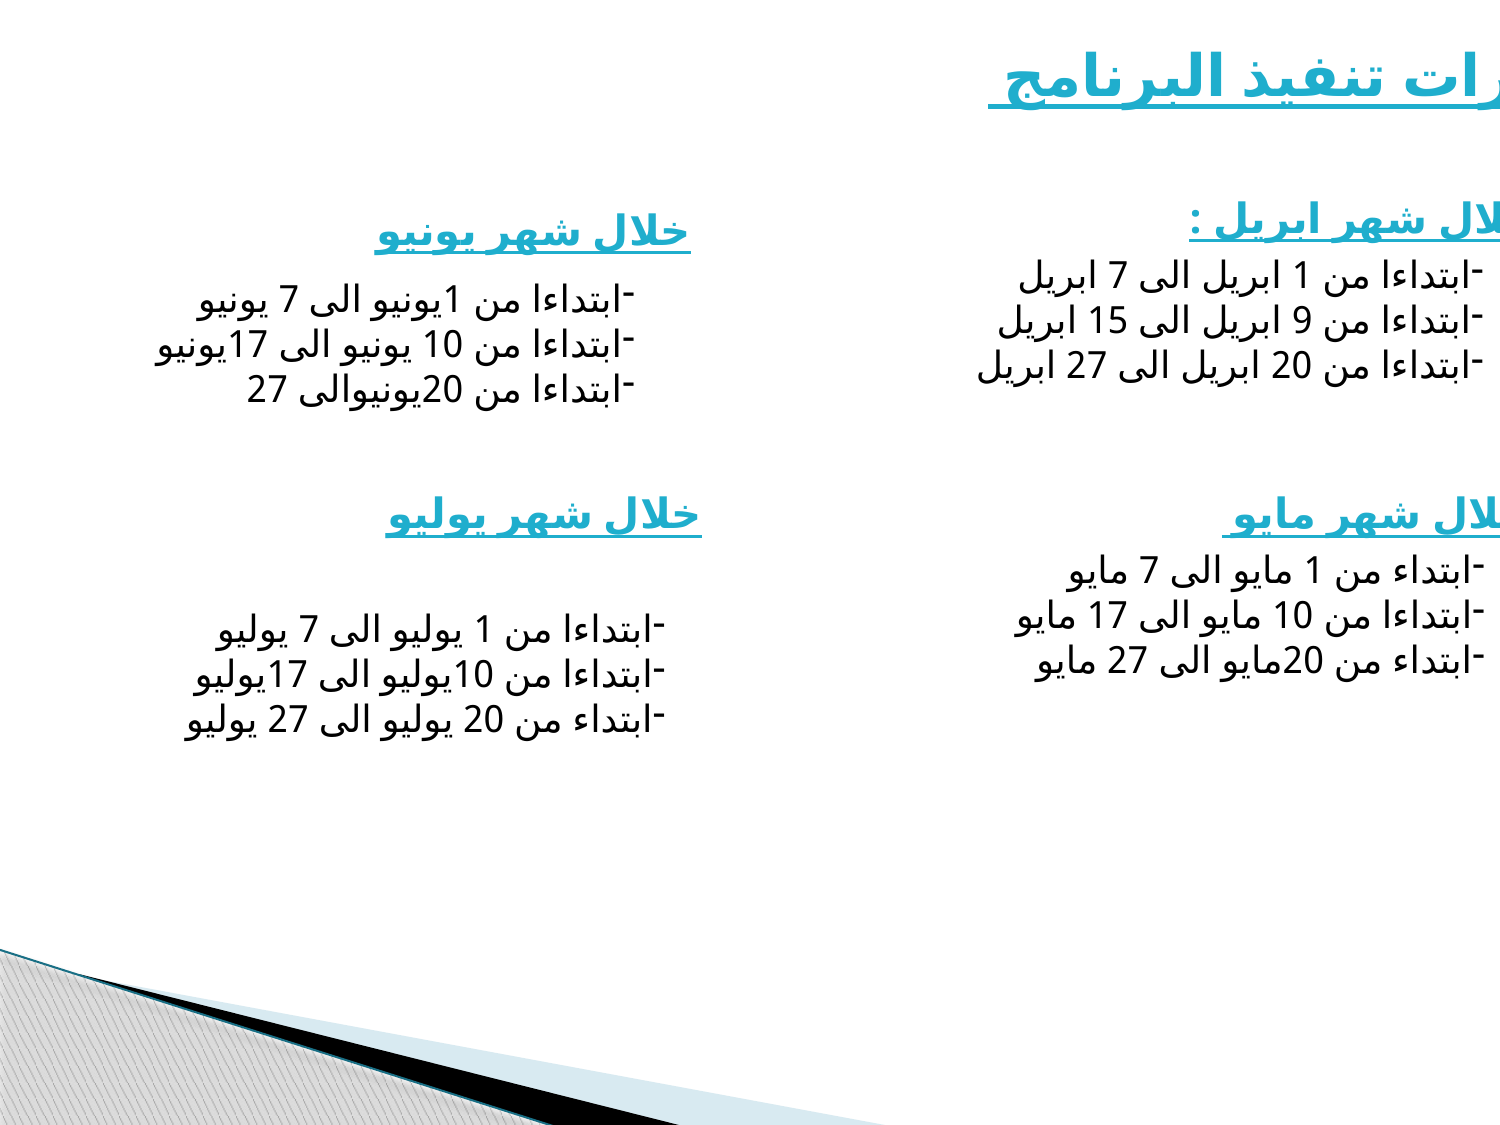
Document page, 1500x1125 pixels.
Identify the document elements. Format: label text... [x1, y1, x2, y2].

text_box ابتداءا من 1يونيو الى 7 يونيو ابتداءا من 10 يونيو الى 17يونيو ابتداءا من 20يونيوالى 27 [141, 267, 650, 417]
text_box خلال شهر يونيو [360, 196, 706, 262]
text_box ابتداء من 1 مايو الى 7 مايو ابتداءا من 10 مايو الى 17 مايو ابتداء من 20مايو الى 27 مايو [991, 538, 1500, 689]
text_box ابتداءا من 1 يوليو الى 7 يوليو ابتداءا من 10يوليو الى 17يوليو ابتداء من 20 يوليو الى 27 يوليو [161, 597, 681, 748]
text_box خلال شهر مايو [1207, 479, 1500, 538]
text_box فترات تنفيذ البرنامج [973, 30, 1500, 116]
text_box خلال شهر ابريل : [1174, 184, 1500, 250]
text_box ابتداءا من 1 ابريل الى 7 ابريل ابتداءا من 9 ابريل الى 15 ابريل ابتداءا من 20 ابريل الى 27 ابريل [951, 243, 1499, 394]
text_box خلال شهر يوليو [372, 479, 717, 545]
